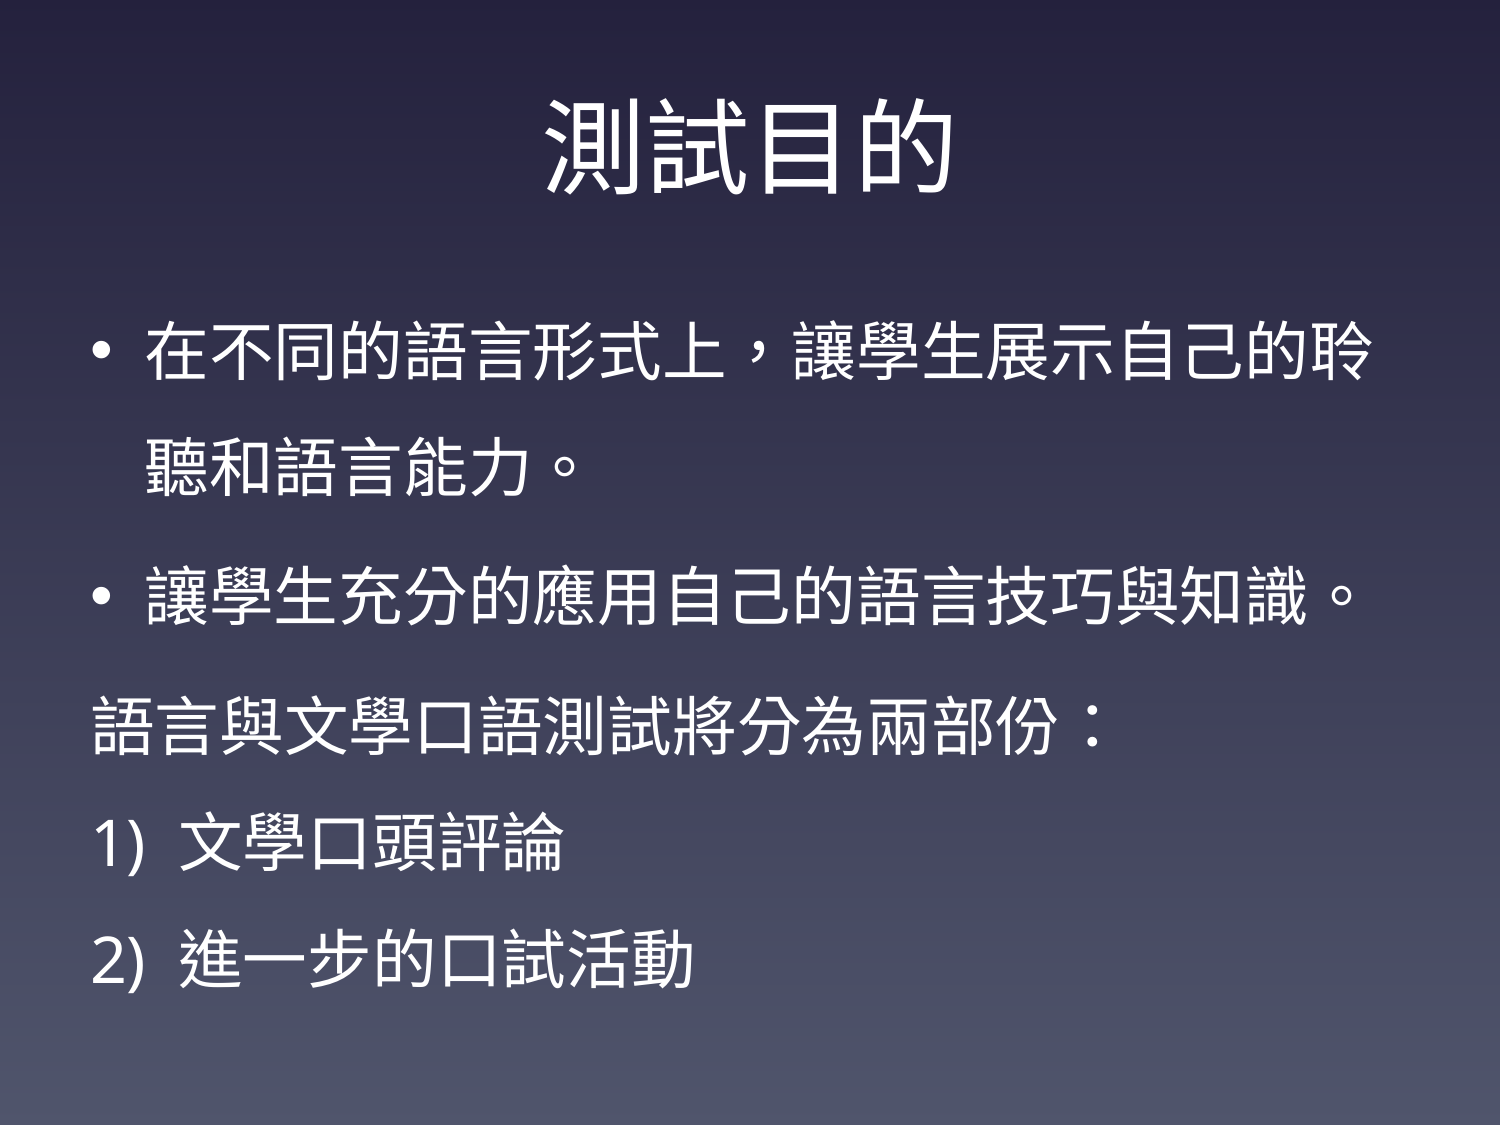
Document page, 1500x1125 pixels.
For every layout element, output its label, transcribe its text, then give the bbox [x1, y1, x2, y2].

list 在不同的語言形式上，讓學生展示自己的聆聽和語言能力。 讓學生充分的應用自己的語言技巧與知識。 語言與文學口語測試將分為兩部份： 1) 文學口頭評論 2) 進一步的口試活動 [75, 262, 1425, 1005]
title 測試目的 [75, 75, 1425, 262]
